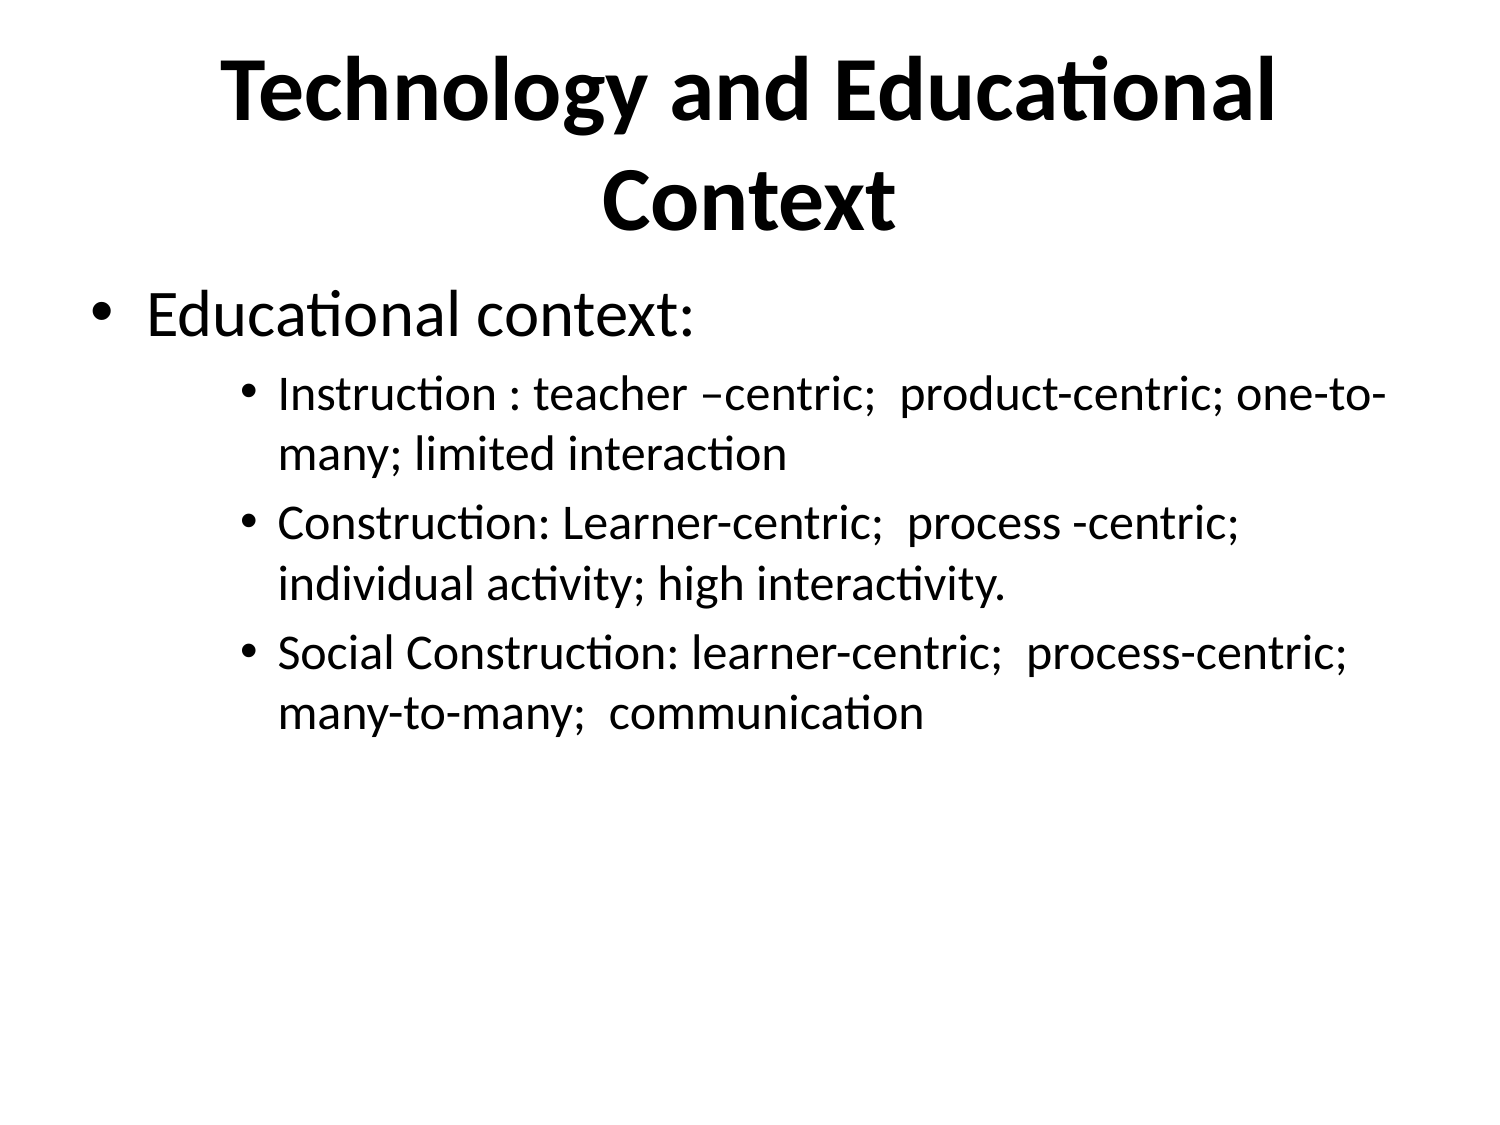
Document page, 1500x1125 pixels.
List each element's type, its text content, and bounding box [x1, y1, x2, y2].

title Technology and Educational Context [74, 44, 1426, 233]
list Educational context: Instruction : teacher –centric; product-centric; one-to-many; limited interaction Construction: Learner-centric; process -centric; individual activity; high interactivity. Social Construction: learner-centric; process-centric; many-to-many; communication [74, 262, 1426, 1006]
